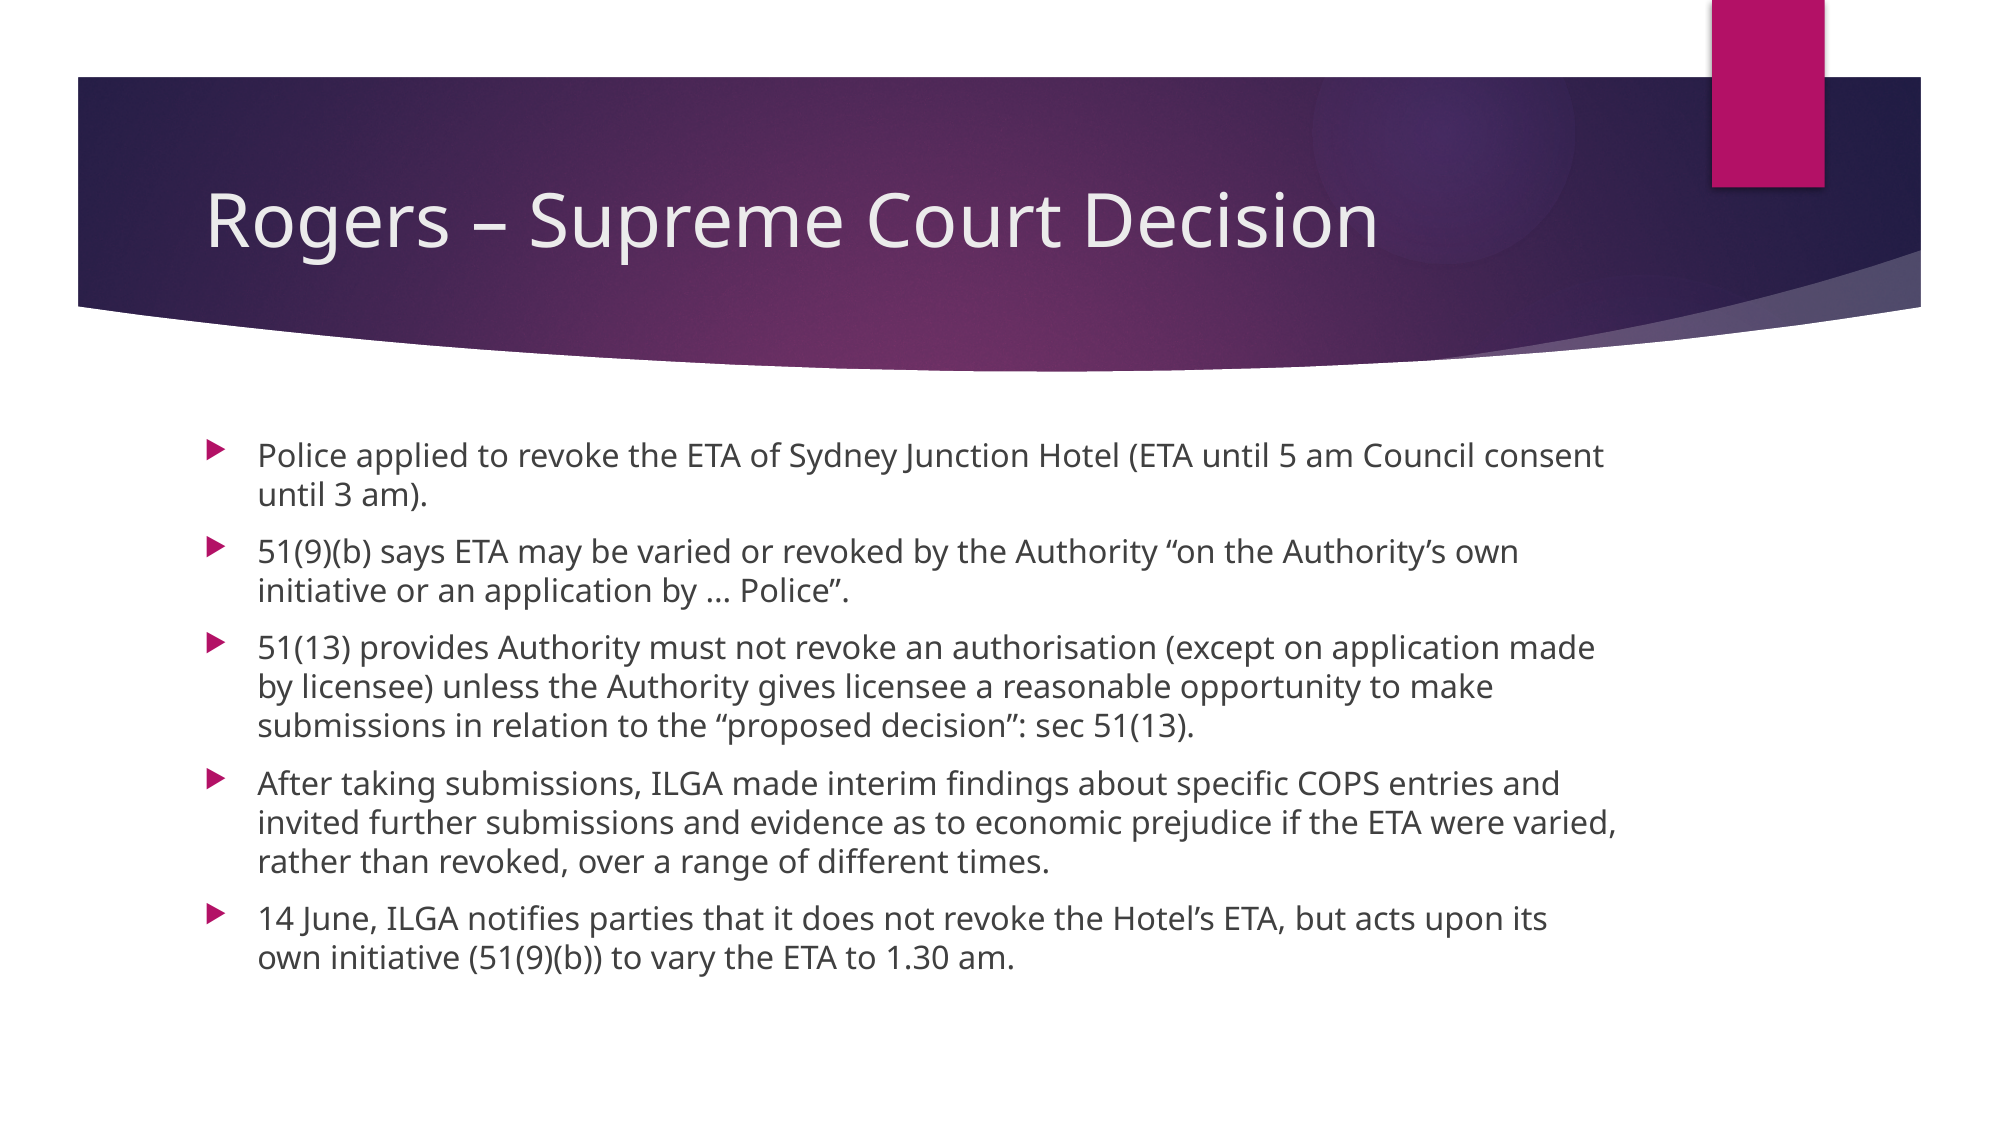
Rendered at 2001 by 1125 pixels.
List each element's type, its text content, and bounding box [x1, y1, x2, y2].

title Rogers – Supreme Court Decision [189, 159, 1627, 276]
list Police applied to revoke the ETA of Sydney Junction Hotel (ETA until 5 am Council consent until 3 am). 51(9)(b) says ETA may be varied or revoked by the Authority “on the Authority’s own initiative or an application by … Police”. 51(13) provides Authority must not revoke an authorisation (except on application made by licensee) unless the Authority gives licensee a reasonable opportunity to make submissions in relation to the “proposed decision”: sec 51(13). After taking submissions, ILGA made interim findings about specific COPS entries and invited further submissions and evidence as to economic prejudice if the ETA were varied, rather than revoked, over a range of different times. 14 June, ILGA notifies parties that it does not revoke the Hotel’s ETA, but acts upon its own initiative (51(9)(b)) to vary the ETA to 1.30 am. [189, 427, 1638, 988]
